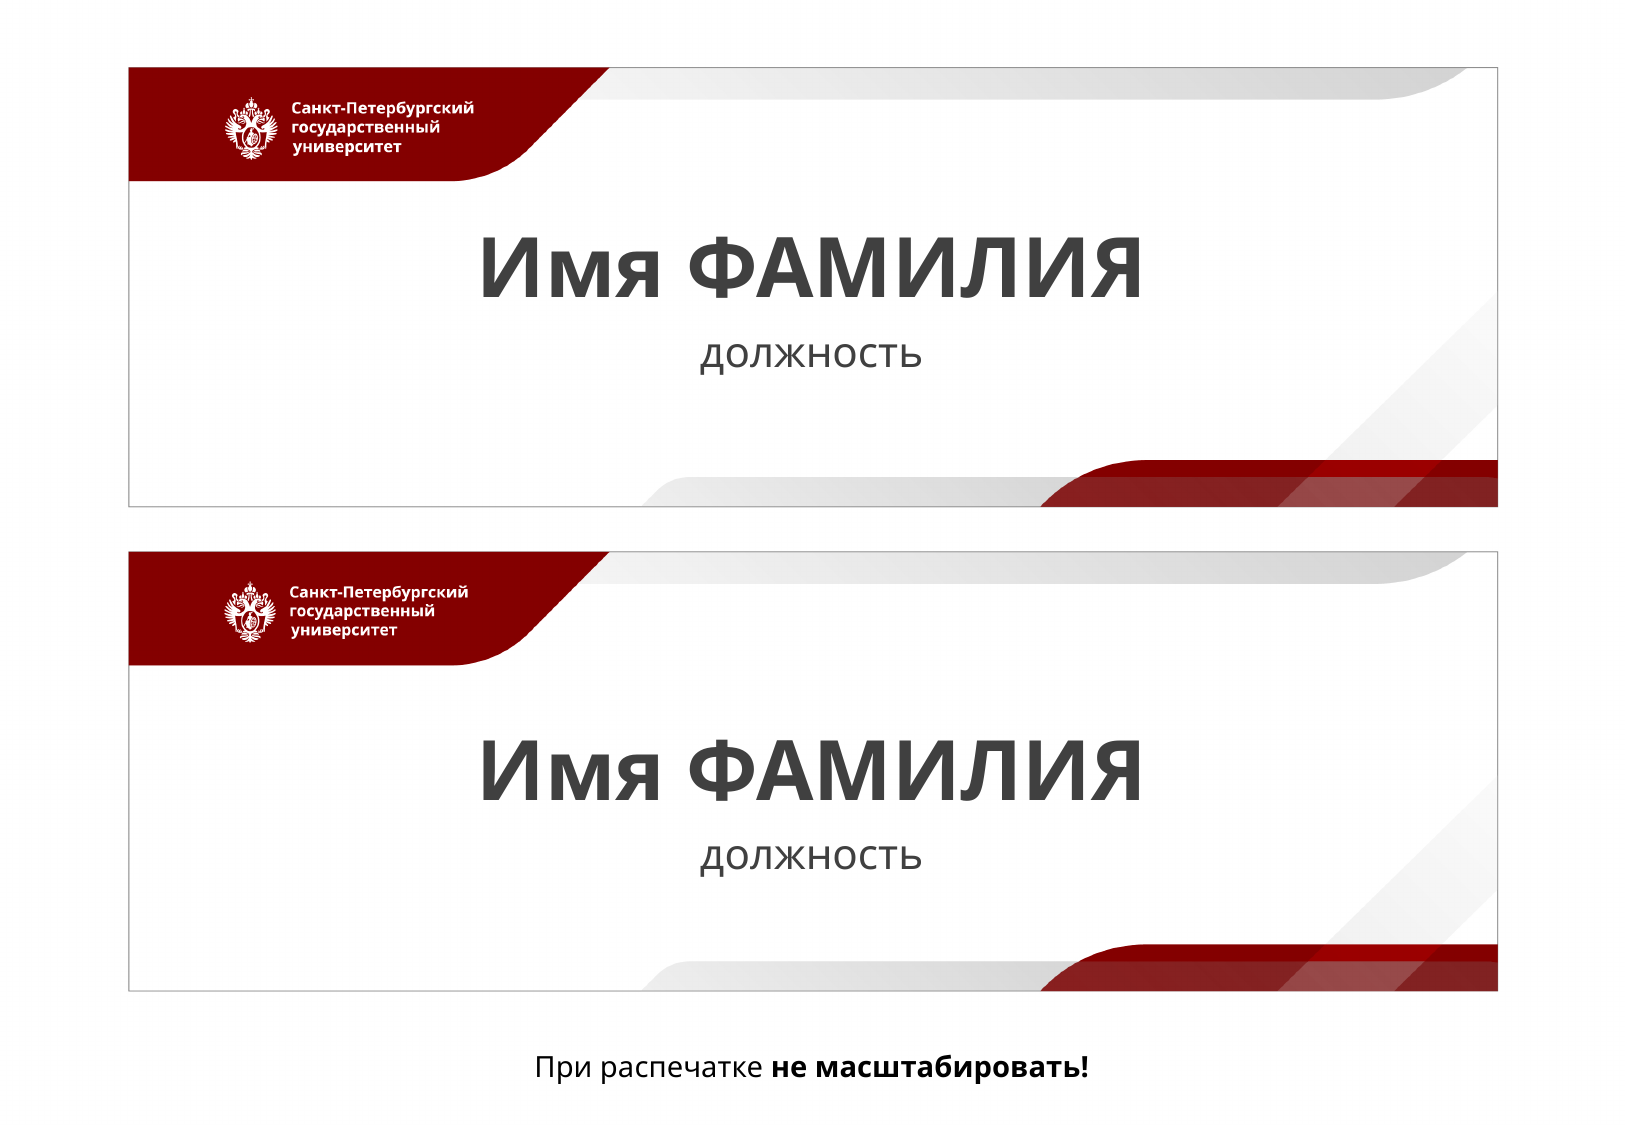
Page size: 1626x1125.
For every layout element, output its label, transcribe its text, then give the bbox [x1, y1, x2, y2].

text_box должность [201, 825, 1422, 887]
title Имя ФАМИЛИЯ [201, 212, 1422, 323]
text_box Имя ФАМИЛИЯ [201, 714, 1422, 825]
text_box должность [201, 323, 1422, 384]
picture [0, 0, 1626, 1125]
text_box При распечатке не масштабировать! [507, 1030, 1116, 1091]
